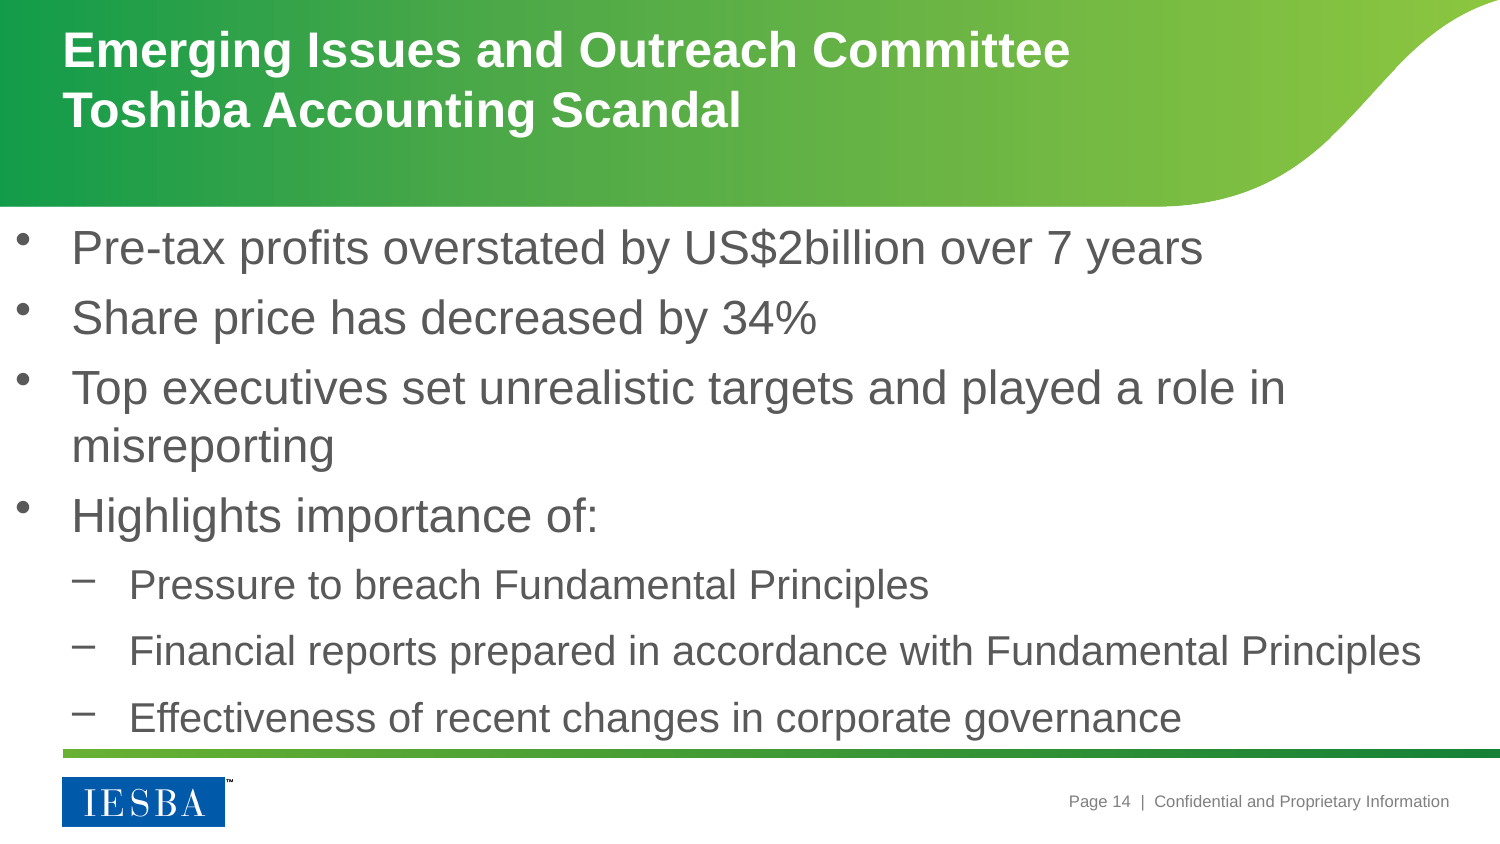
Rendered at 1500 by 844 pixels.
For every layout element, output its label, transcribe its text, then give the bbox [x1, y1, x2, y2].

title Emerging Issues and Outreach Committee Toshiba Accounting Scandal [62, 75, 1300, 141]
list Pre-tax profits overstated by US$2billion over 7 years Share price has decreased by 34% Top executives set unrealistic targets and played a role in misreporting Highlights importance of: Pressure to breach Fundamental Principles Financial reports prepared in accordance with Fundamental Principles Effectiveness of recent changes in corporate governance [0, 209, 1500, 747]
picture [62, 777, 233, 827]
picture [0, 0, 1500, 207]
